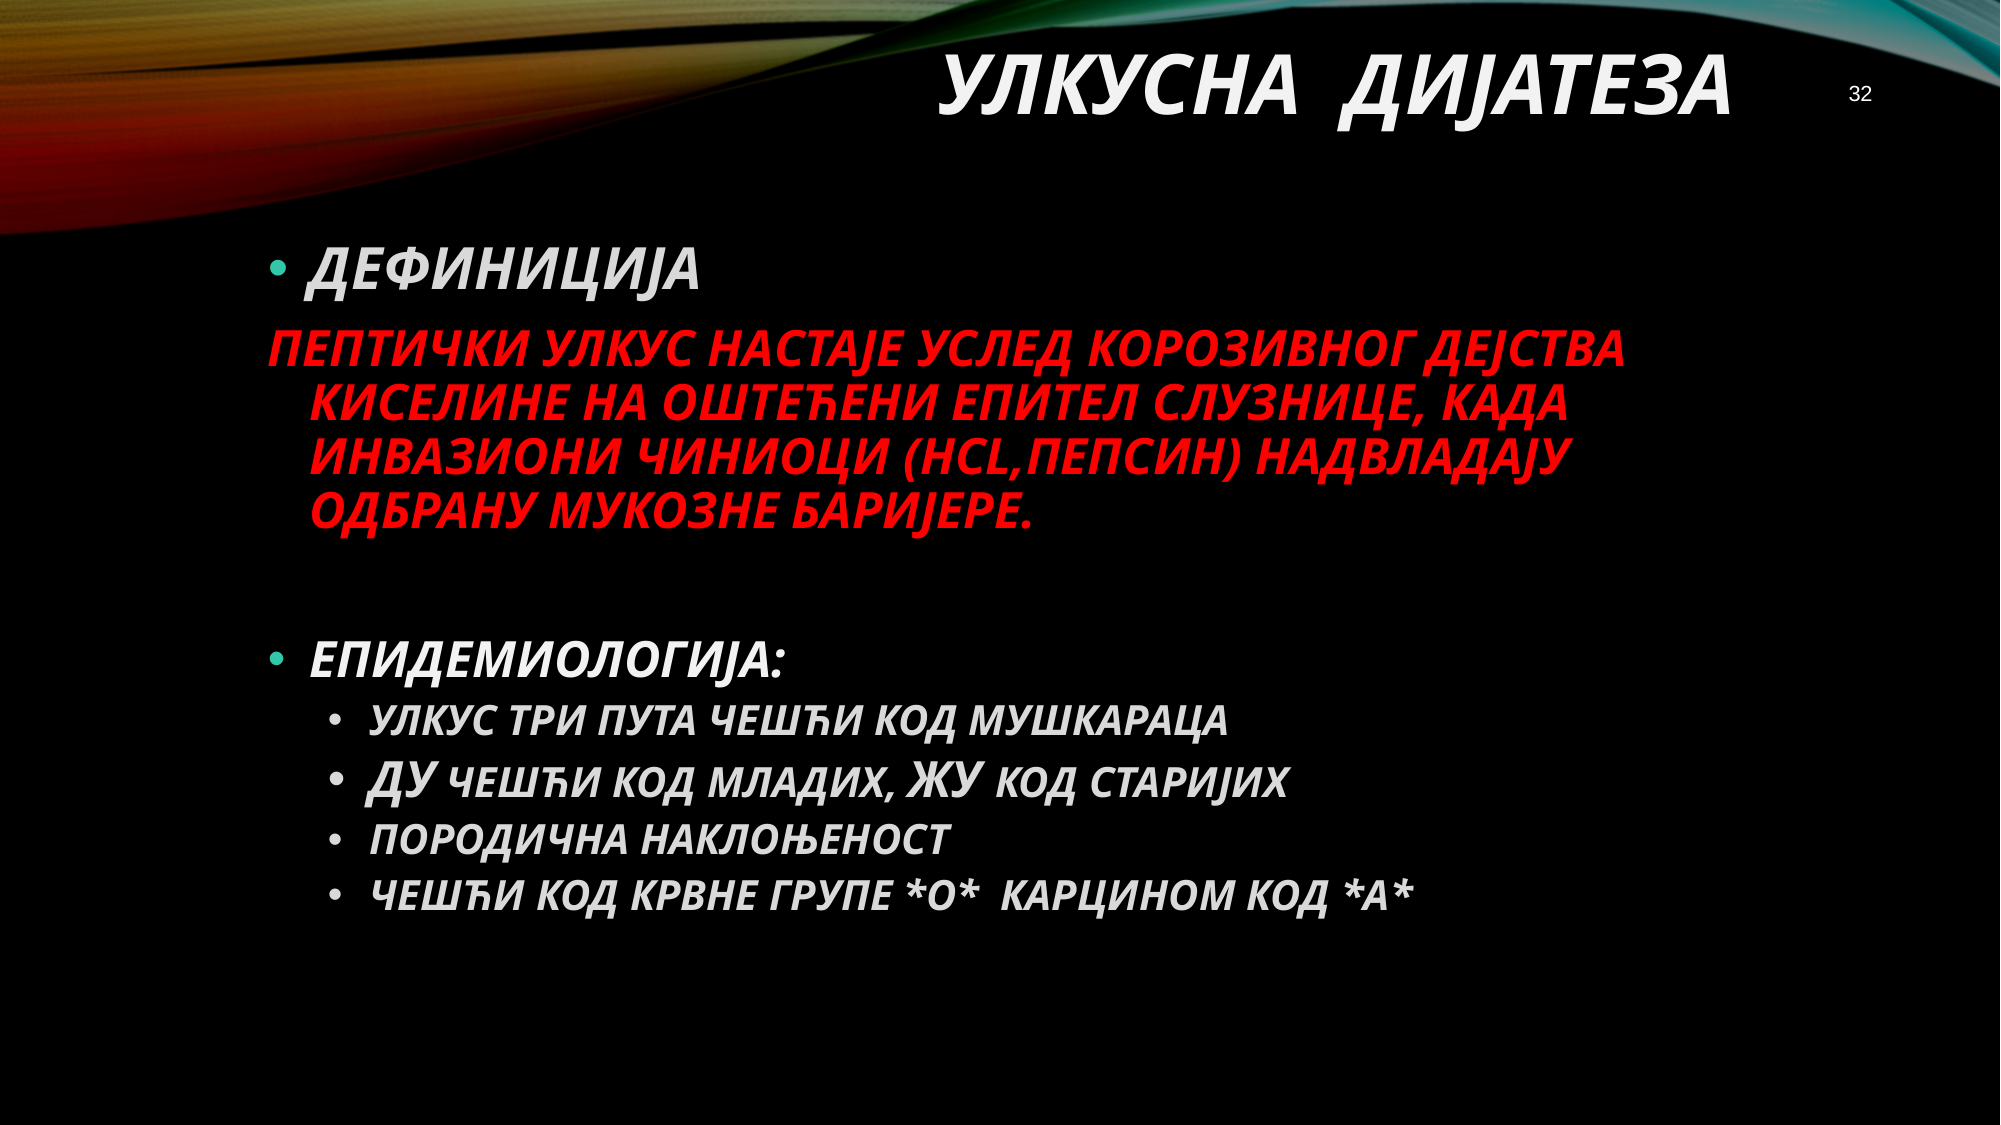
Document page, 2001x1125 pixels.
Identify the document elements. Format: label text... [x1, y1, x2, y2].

title УЛКУСНА ДИЈАТЕЗА [249, 0, 1750, 176]
picture [0, 0, 2000, 237]
slide_number 32 [1750, 62, 1888, 123]
list ДЕФИНИЦИЈА ПЕПТИЧКИ УЛКУС НАСТАЈЕ УСЛЕД КОРОЗИВНОГ ДЕЈСТВА КИСЕЛИНЕ НА ОШТЕЋЕНИ ЕПИТЕЛ СЛУЗНИЦЕ, КАДА ИНВАЗИОНИ ЧИНИОЦИ (HCL,ПЕПСИН) НАДВЛАДАЈУ ОДБРАНУ МУКОЗНЕ БАРИЈЕРЕ. ЕПИДЕМИОЛОГИЈА: УЛКУС ТРИ ПУТА ЧЕШЋИ КОД МУШКАРАЦА ДУ ЧЕШЋИ КОД МЛАДИХ, ЖУ КОД СТАРИЈИХ ПОРОДИЧНА НАКЛОЊЕНОСТ ЧЕШЋИ КОД КРВНЕ ГРУПЕ *О* КАРЦИНОМ КОД *А* [249, 231, 1750, 1125]
